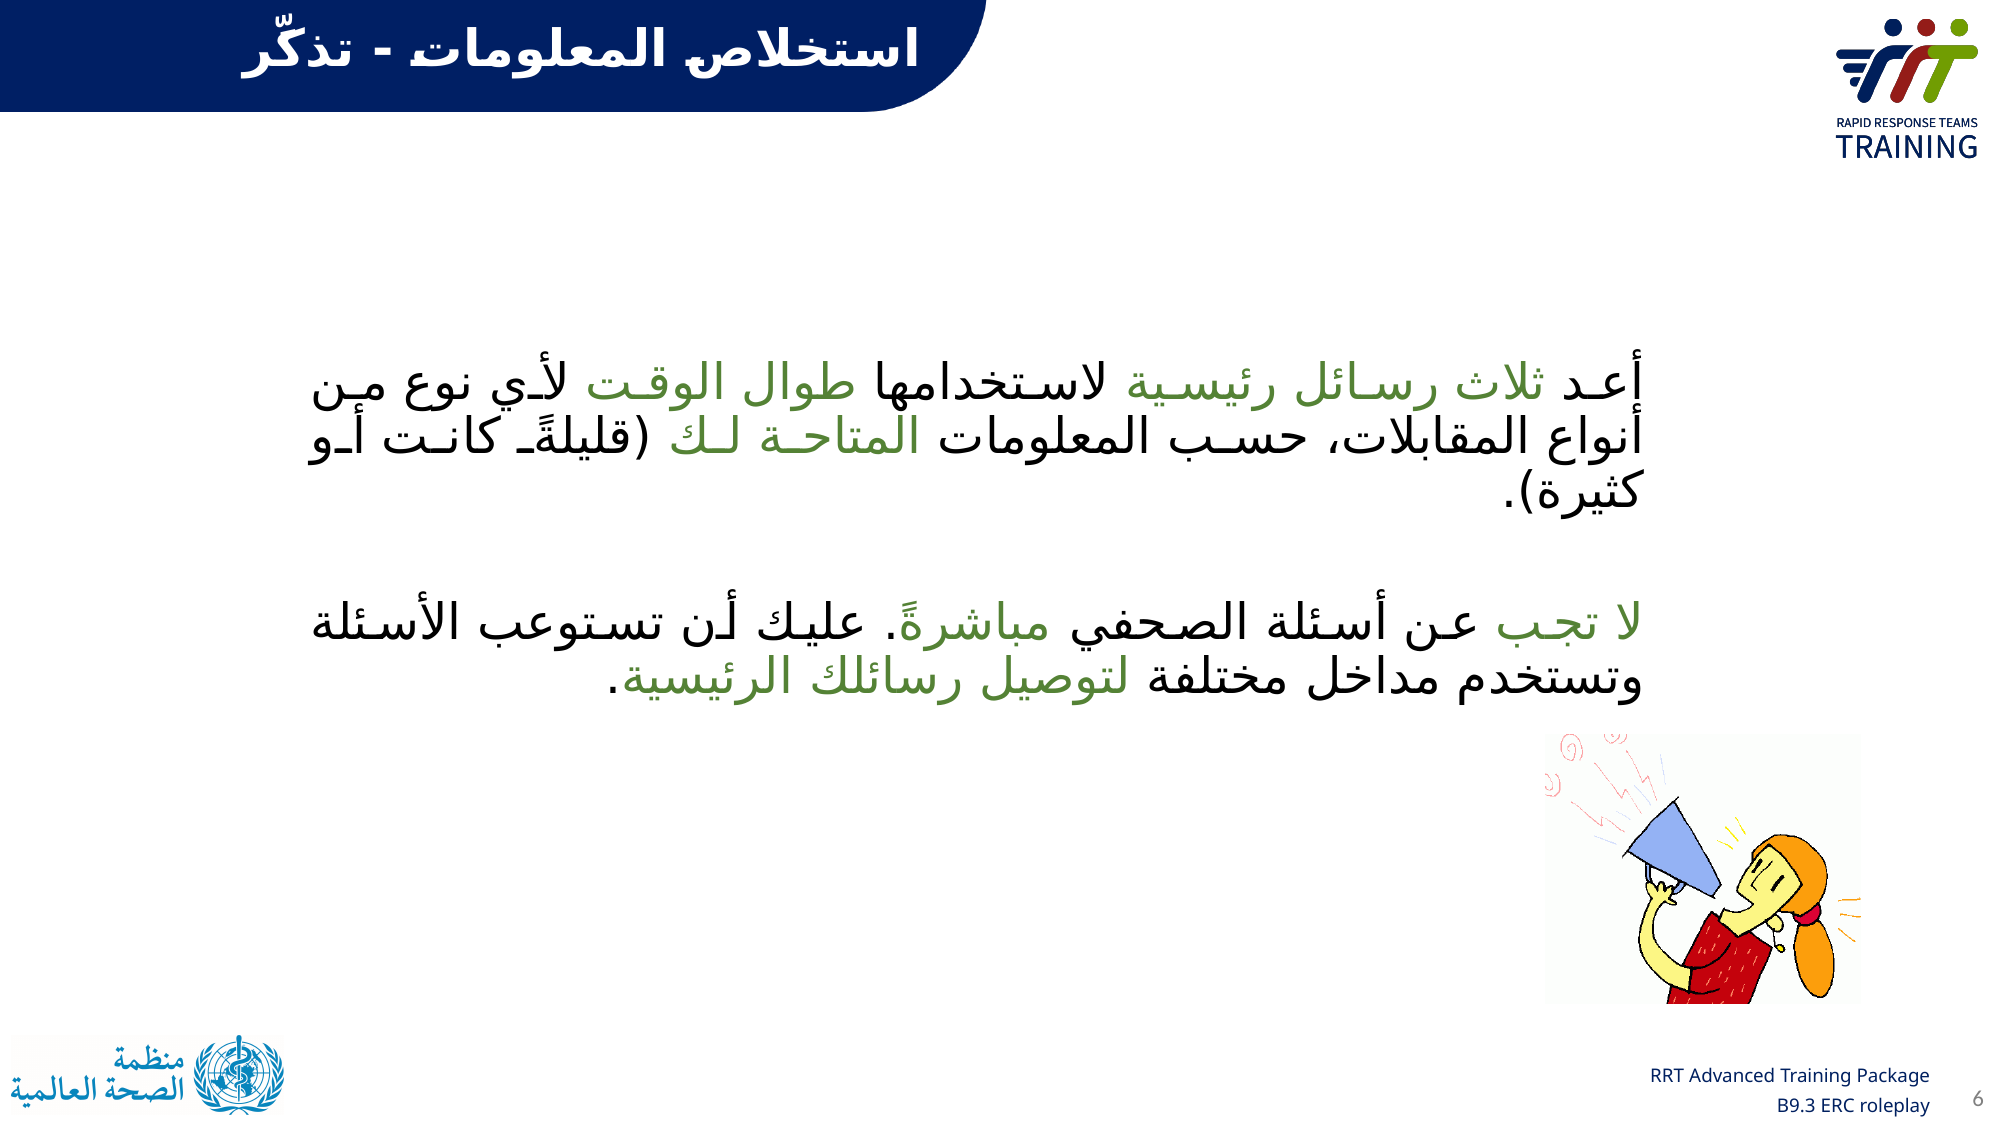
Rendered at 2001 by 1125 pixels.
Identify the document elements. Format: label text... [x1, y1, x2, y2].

picture [11, 1035, 284, 1115]
picture [241, 1050, 247, 1059]
list أعد ثلاث رسائل رئيسية لاستخدامها طوال الوقت لأي نوع من أنواع المقابلات، حسب المعلومات المتاحة لك (قليلةً كانت أو كثيرة). لا تجب عن أسئلة الصحفي مباشرةً. عليك أن تستوعب الأسئلة وتستخدم مداخل مختلفة لتوصيل رسائلك الرئيسية. [302, 347, 1653, 777]
picture [1835, 19, 1978, 167]
picture [1545, 734, 1861, 1005]
text_box استخلاص المعلومات - تذكَّر [22, 15, 933, 86]
picture [0, 0, 987, 112]
